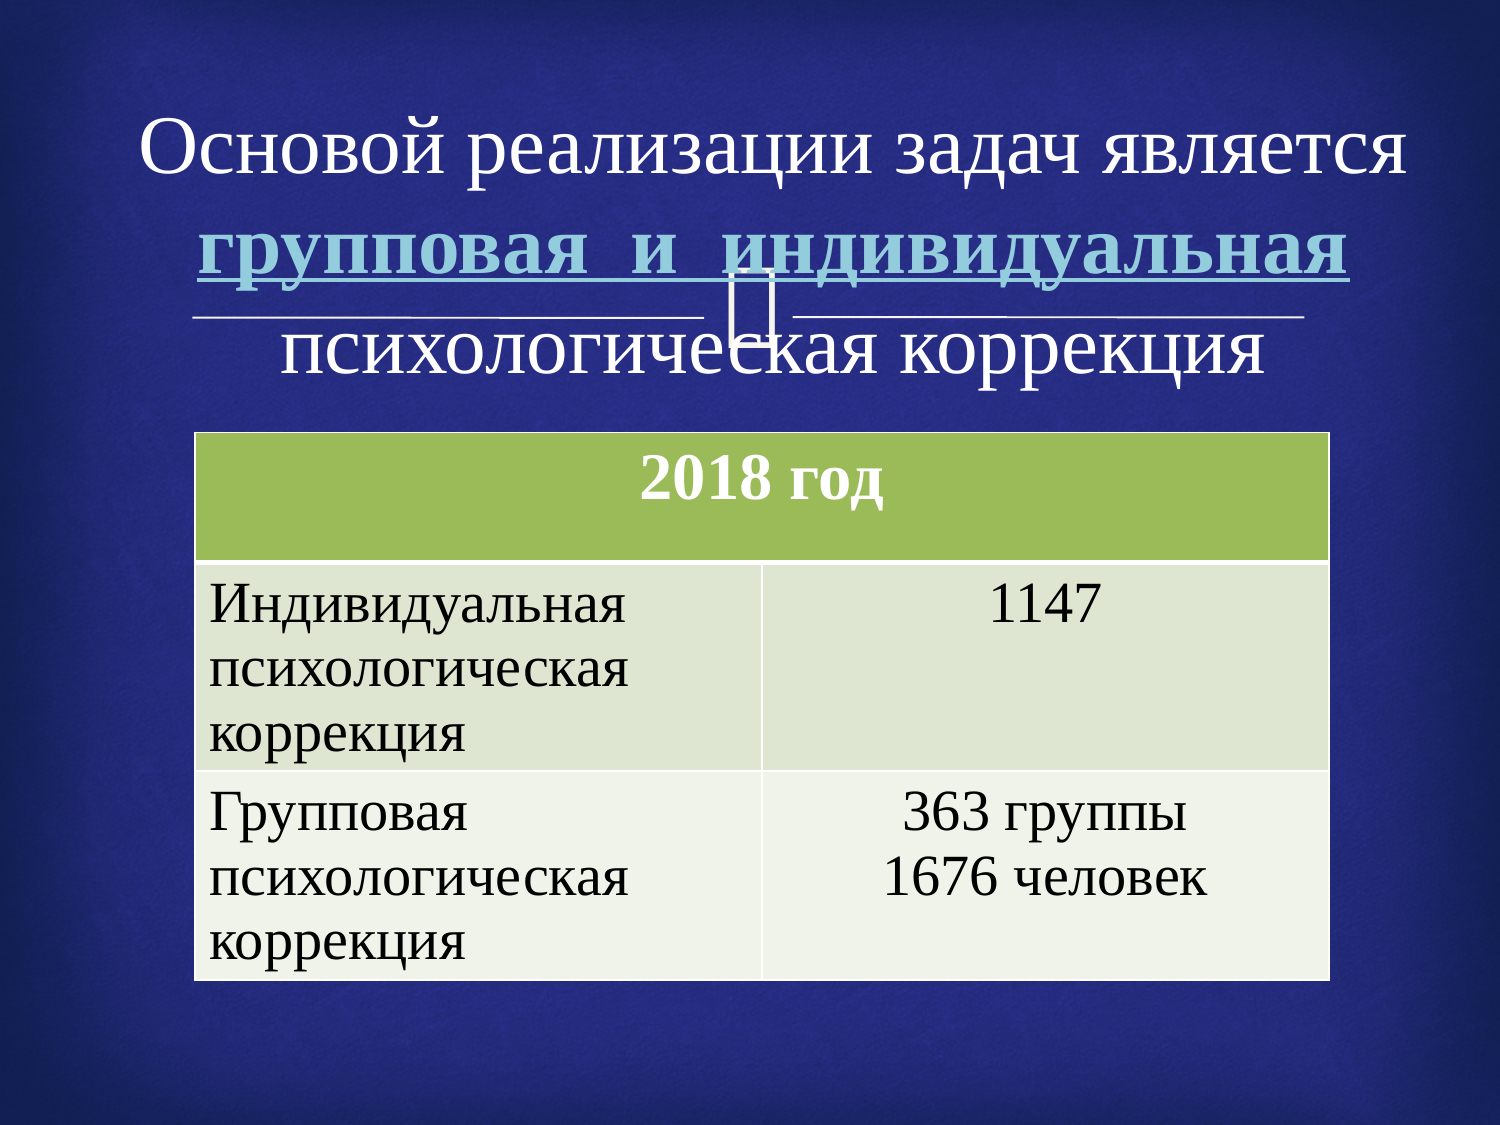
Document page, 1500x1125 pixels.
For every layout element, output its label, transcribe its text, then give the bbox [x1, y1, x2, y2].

table_cell 363 группы 1676 человек [763, 772, 1328, 979]
table_cell 1147 [763, 565, 1328, 770]
table_cell Индивидуальная психологическая коррекция [196, 565, 761, 770]
title Основой реализации задач является групповая и индивидуальная психологическая коррекция [88, 0, 1459, 480]
table_header 2018 год [196, 433, 1328, 560]
table_cell Групповая психологическая коррекция [196, 772, 761, 979]
